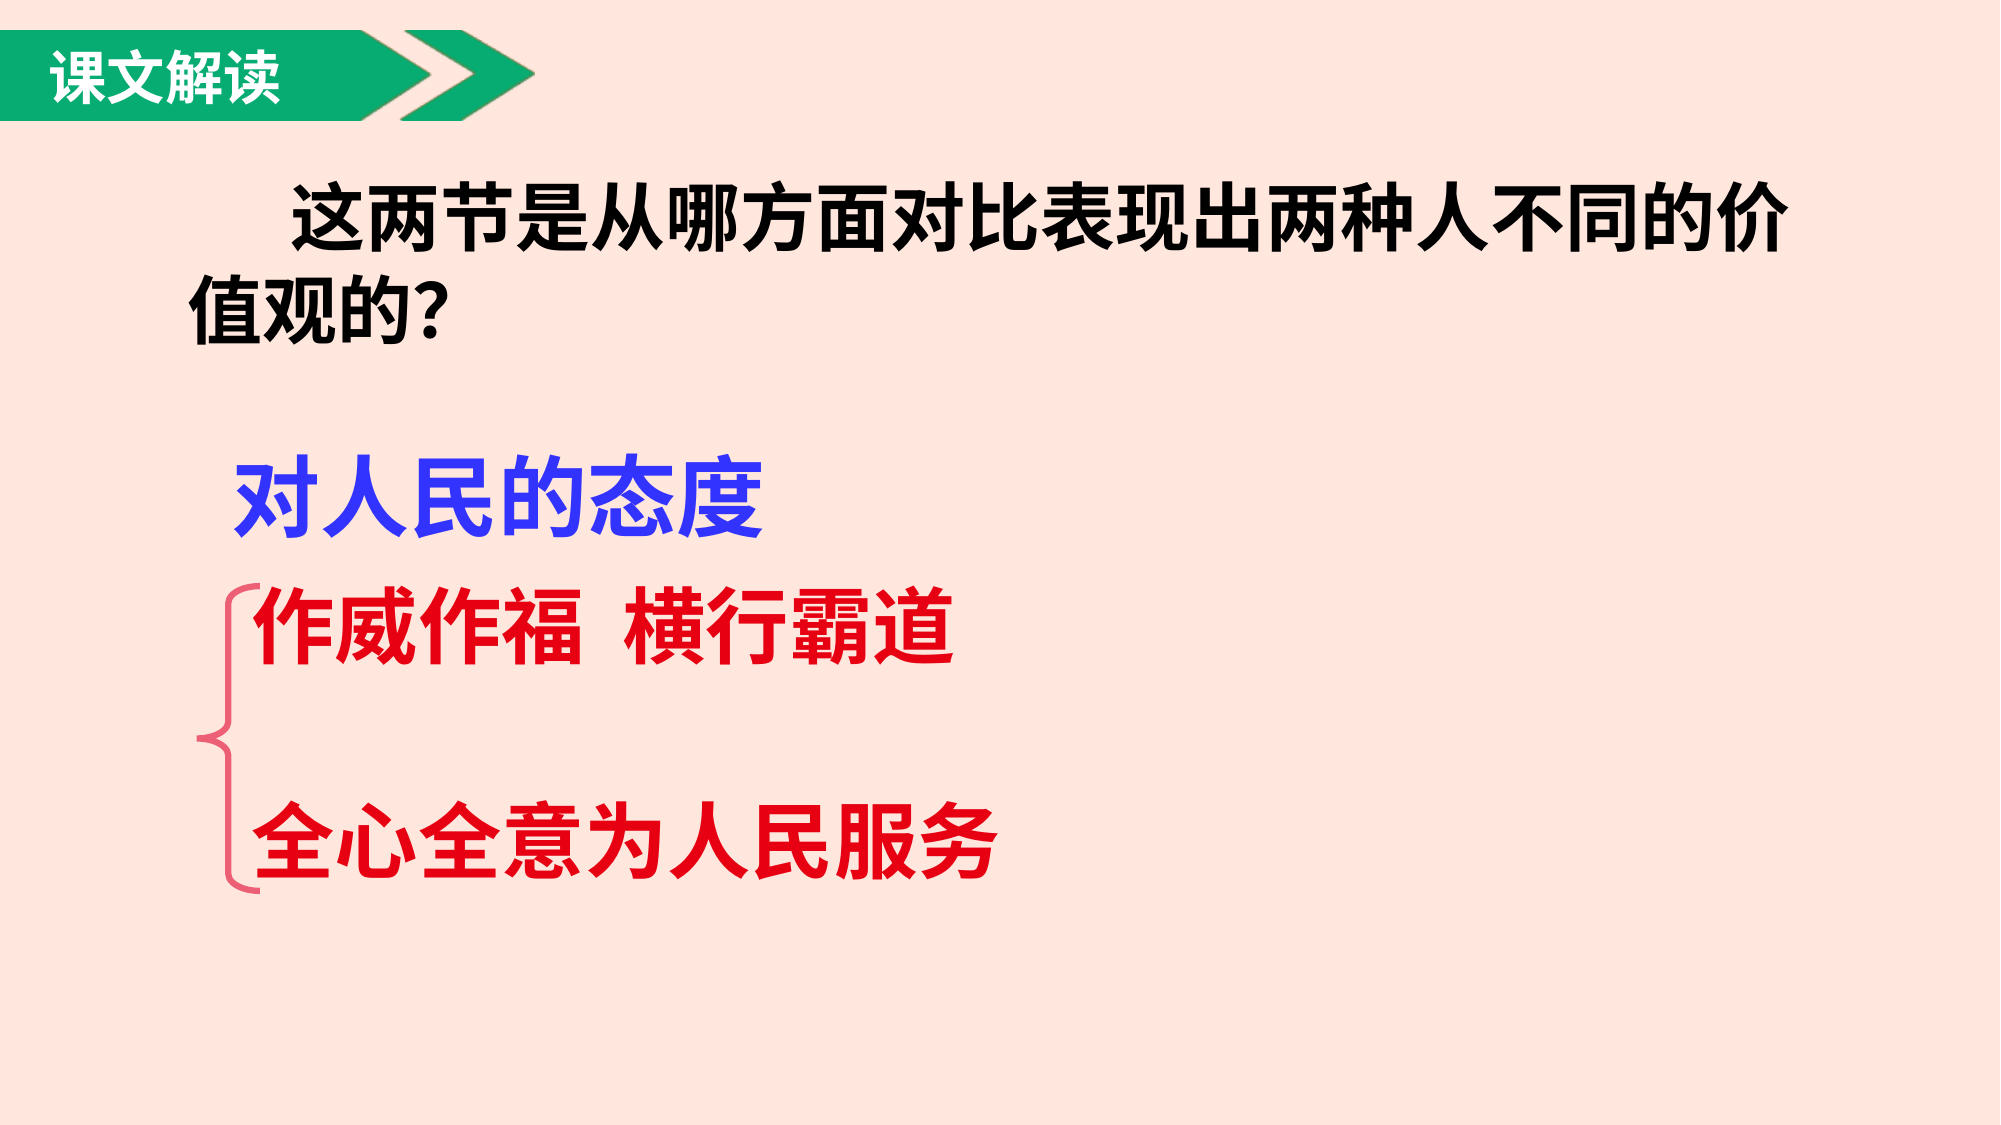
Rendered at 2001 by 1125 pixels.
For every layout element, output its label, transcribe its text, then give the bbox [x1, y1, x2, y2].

text_box 课文解读 [33, 33, 325, 119]
text_box 作威作福 横行霸道 [236, 566, 1143, 682]
text_box 对人民的态度 [167, 434, 830, 557]
text_box [196, 585, 260, 892]
text_box 全心全意为人民服务 [236, 782, 1177, 897]
picture [0, 30, 535, 121]
text_box 这两节是从哪方面对比表现出两种人不同的价值观的？ [173, 148, 1864, 361]
